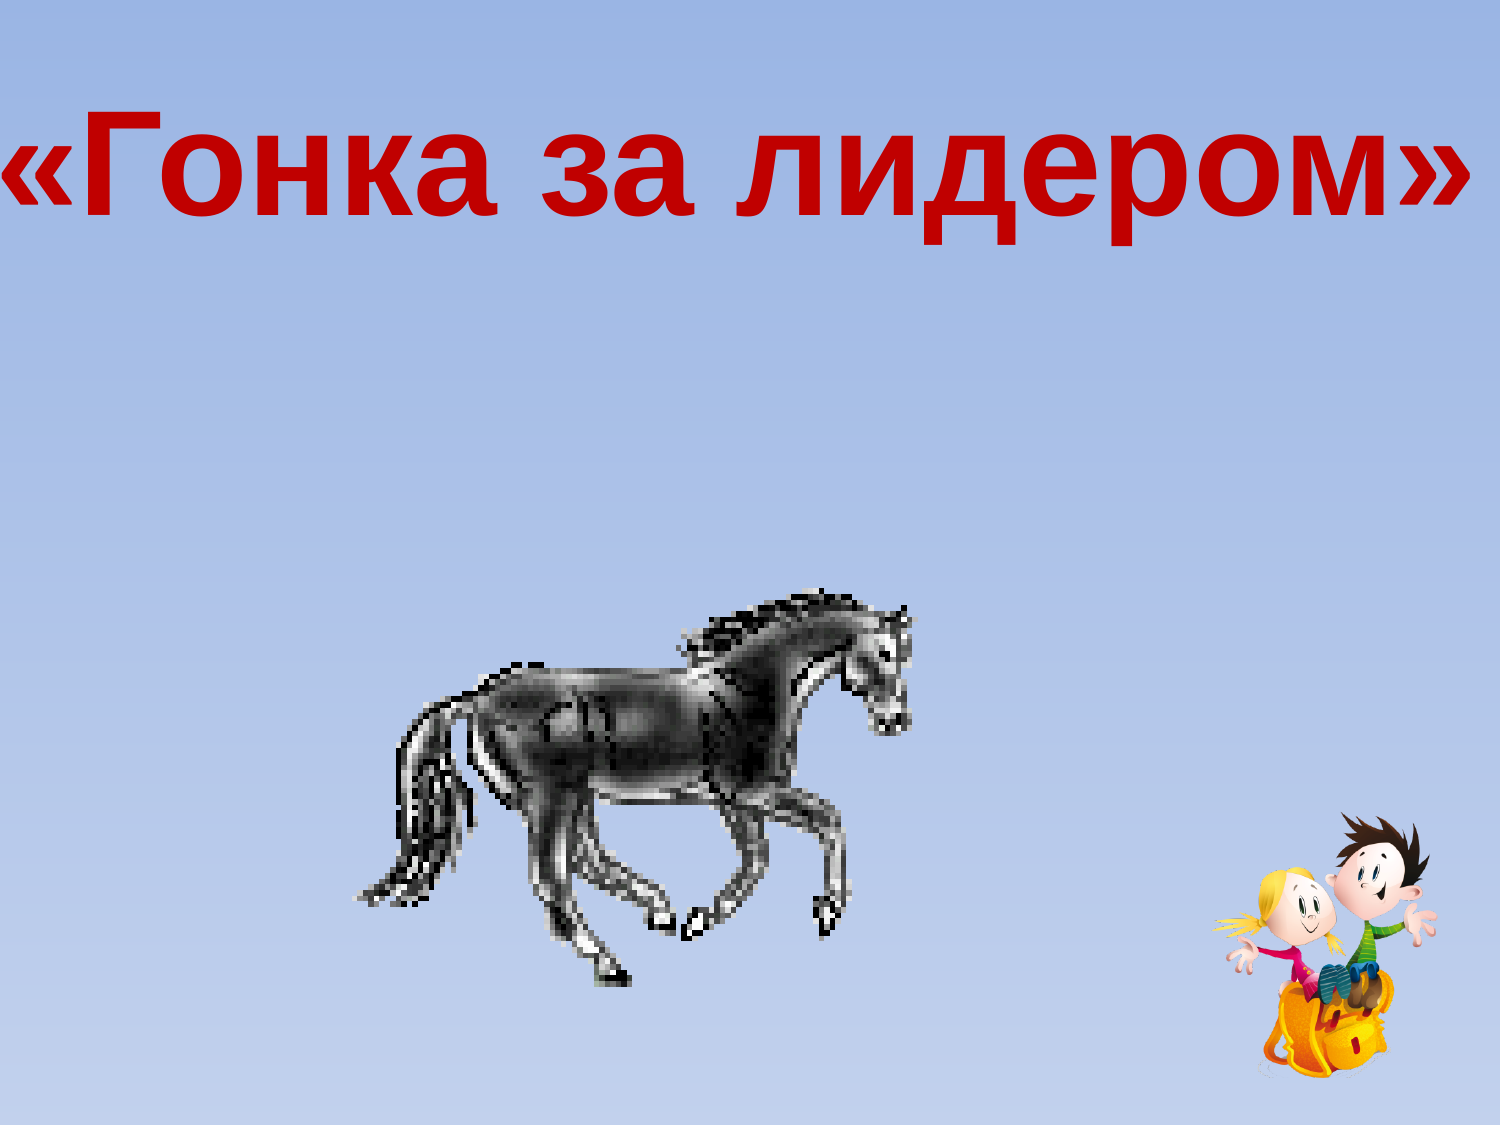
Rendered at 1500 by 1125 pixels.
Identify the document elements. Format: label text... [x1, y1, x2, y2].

picture [170, 378, 1095, 994]
text_box «Гонка за лидером» [0, 58, 1500, 254]
picture [1196, 808, 1464, 1078]
